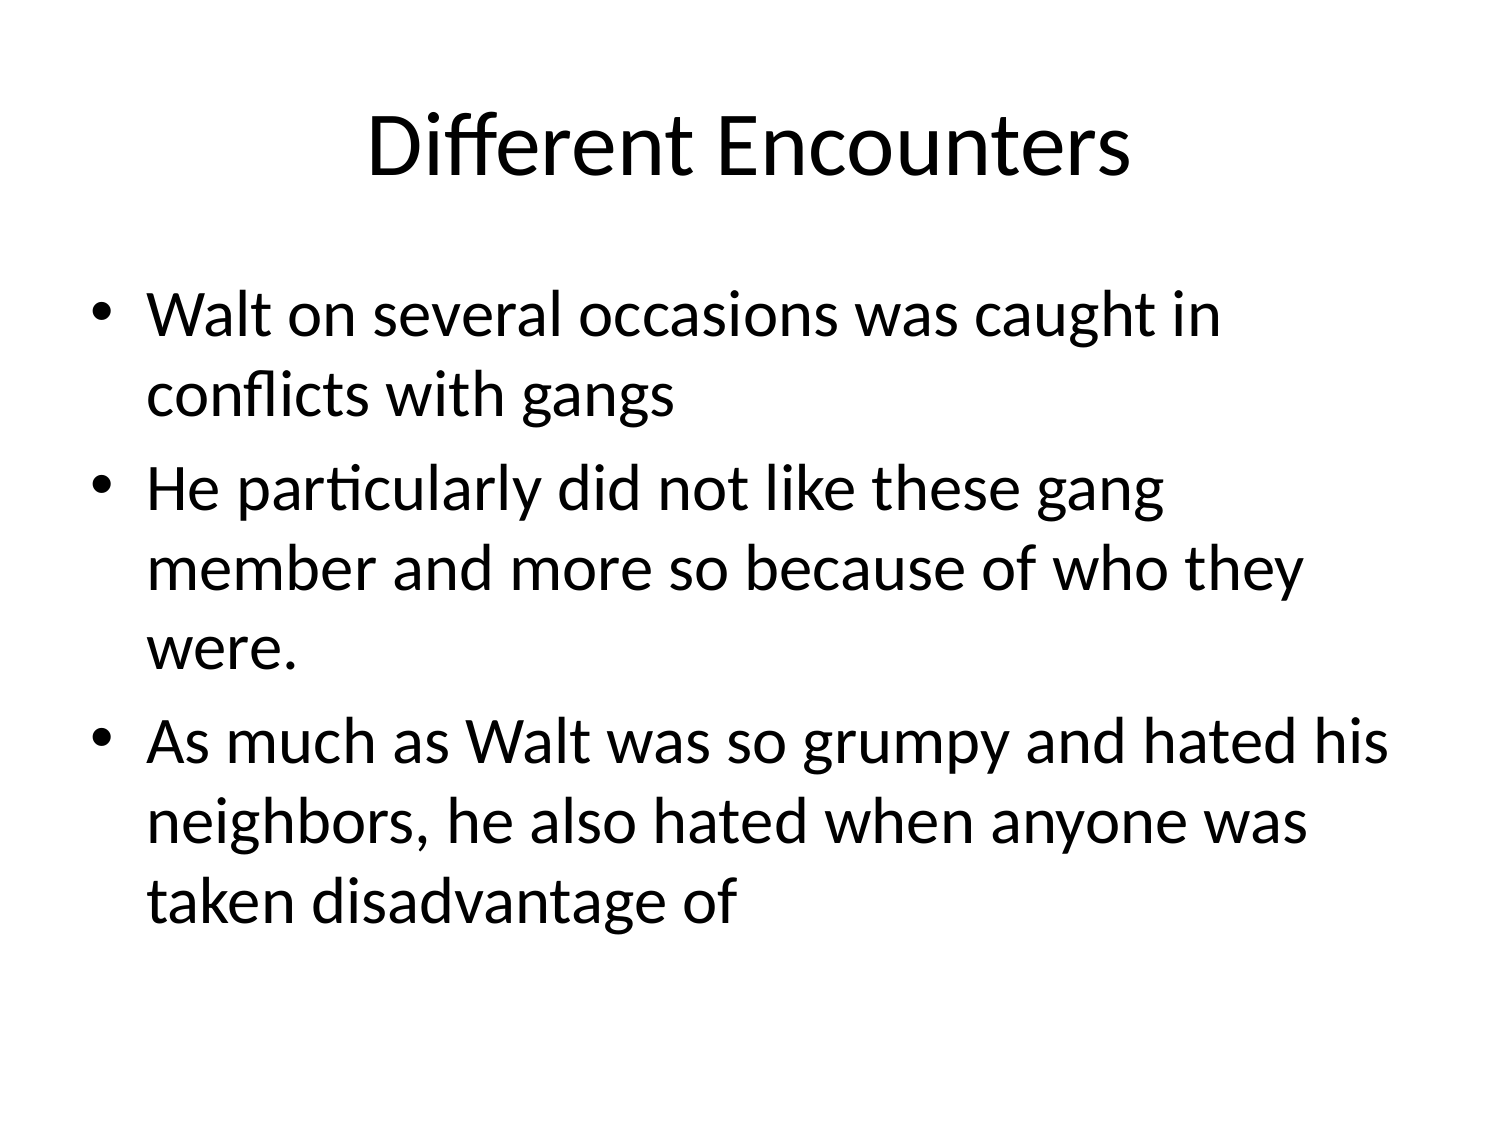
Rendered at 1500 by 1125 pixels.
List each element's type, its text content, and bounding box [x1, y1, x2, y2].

title Different Encounters [75, 45, 1425, 233]
list Walt on several occasions was caught in conflicts with gangs He particularly did not like these gang member and more so because of who they were. As much as Walt was so grumpy and hated his neighbors, he also hated when anyone was taken disadvantage of [75, 262, 1425, 1005]
